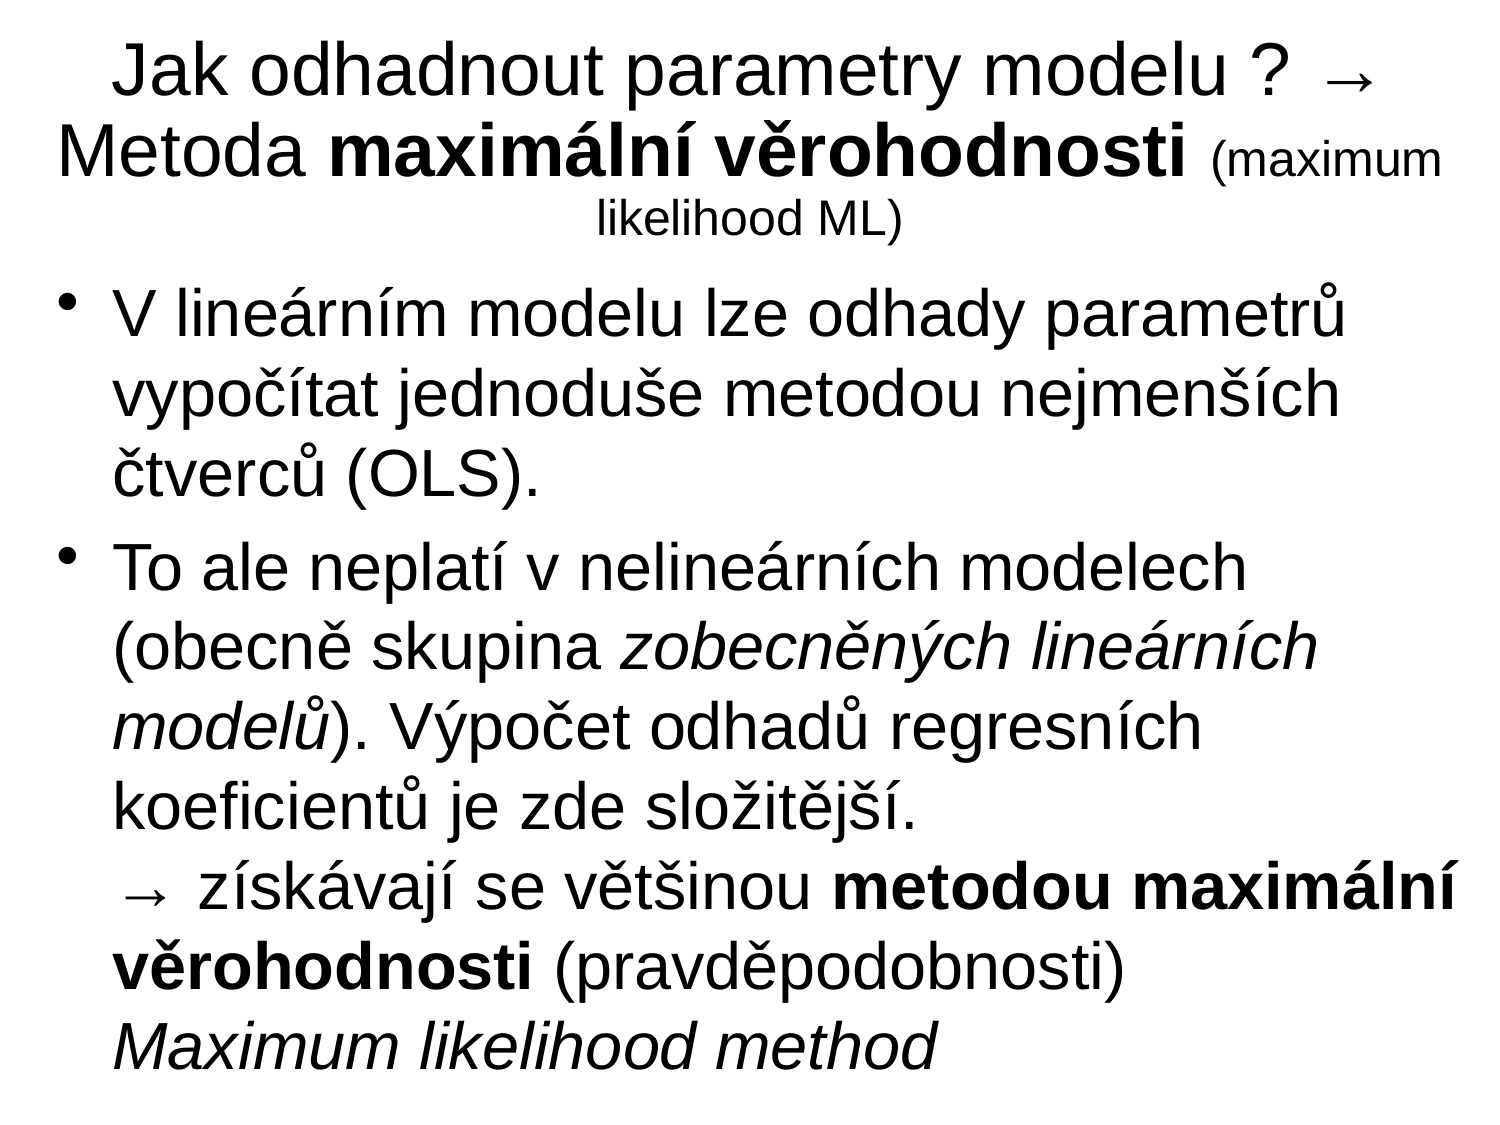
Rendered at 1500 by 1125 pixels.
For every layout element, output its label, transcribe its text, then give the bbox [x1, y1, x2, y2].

title Jak odhadnout parametry modelu ? → Metoda maximální věrohodnosti (maximum likelihood ML) [0, 45, 1500, 233]
list V lineárním modelu lze odhady parametrů vypočítat jednoduše metodou nejmenších čtverců (OLS). To ale neplatí v nelineárních modelech (obecně skupina zobecněných lineárních modelů). Výpočet odhadů regresních koeficientů je zde složitější. → získávají se většinou metodou maximální věrohodnosti (pravděpodobnosti) Maximum likelihood method [41, 262, 1500, 1083]
